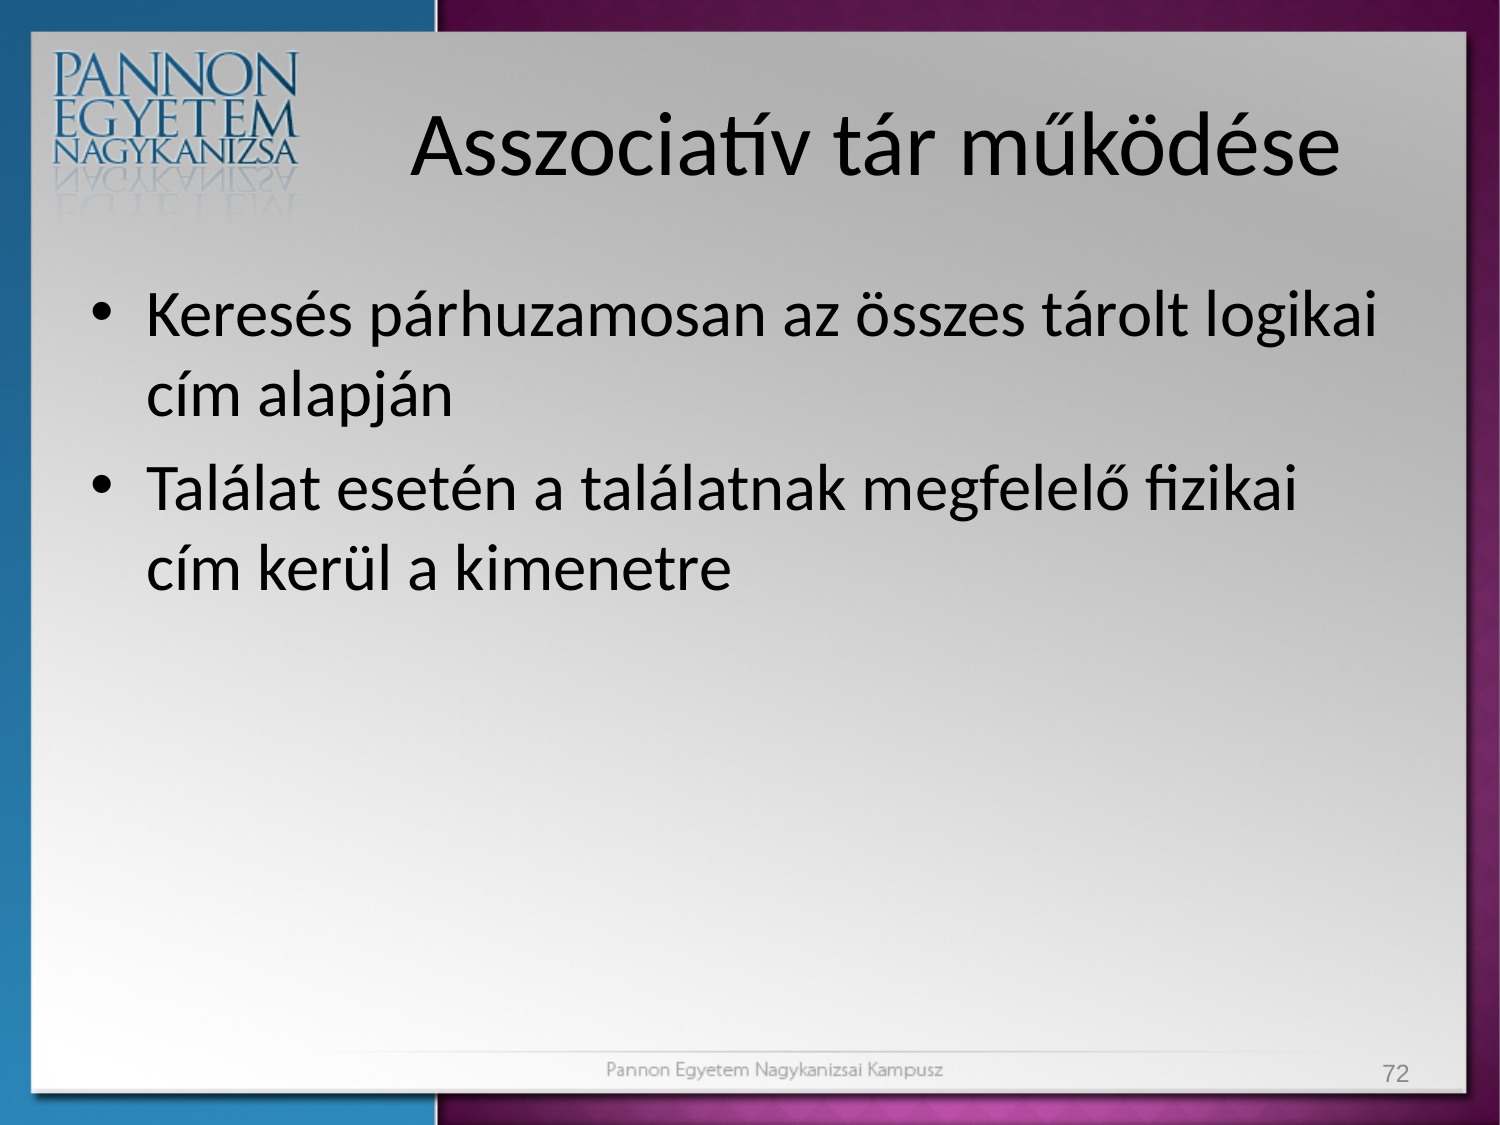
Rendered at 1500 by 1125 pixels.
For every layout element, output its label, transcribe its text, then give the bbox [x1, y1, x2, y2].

picture [0, 0, 1500, 1125]
slide_number 72 [1074, 1042, 1425, 1103]
list Keresés párhuzamosan az összes tárolt logikai cím alapján Találat esetén a találatnak megfelelő fizikai cím kerül a kimenetre [75, 262, 1425, 1038]
title Asszociatív tár működése [328, 45, 1425, 233]
